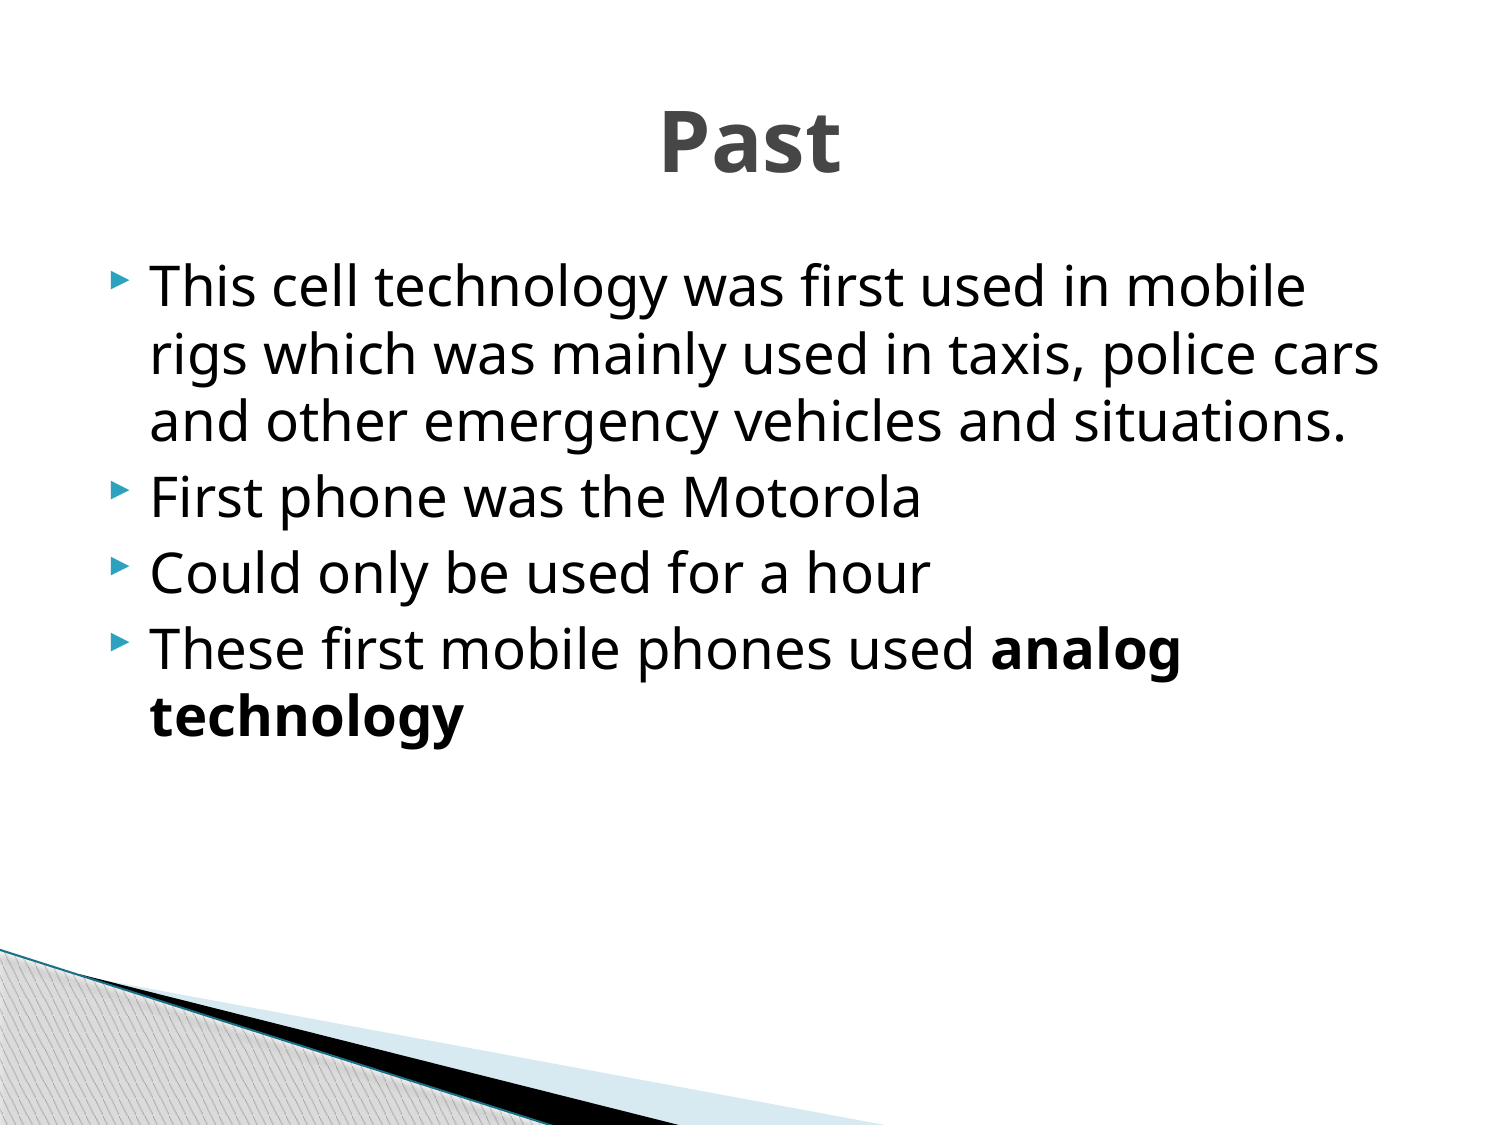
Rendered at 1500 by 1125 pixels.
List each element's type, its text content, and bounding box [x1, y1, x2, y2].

title Past [75, 45, 1425, 233]
list This cell technology was first used in mobile rigs which was mainly used in taxis, police cars and other emergency vehicles and situations. First phone was the Motorola Could only be used for a hour These first mobile phones used analog technology [75, 243, 1425, 986]
